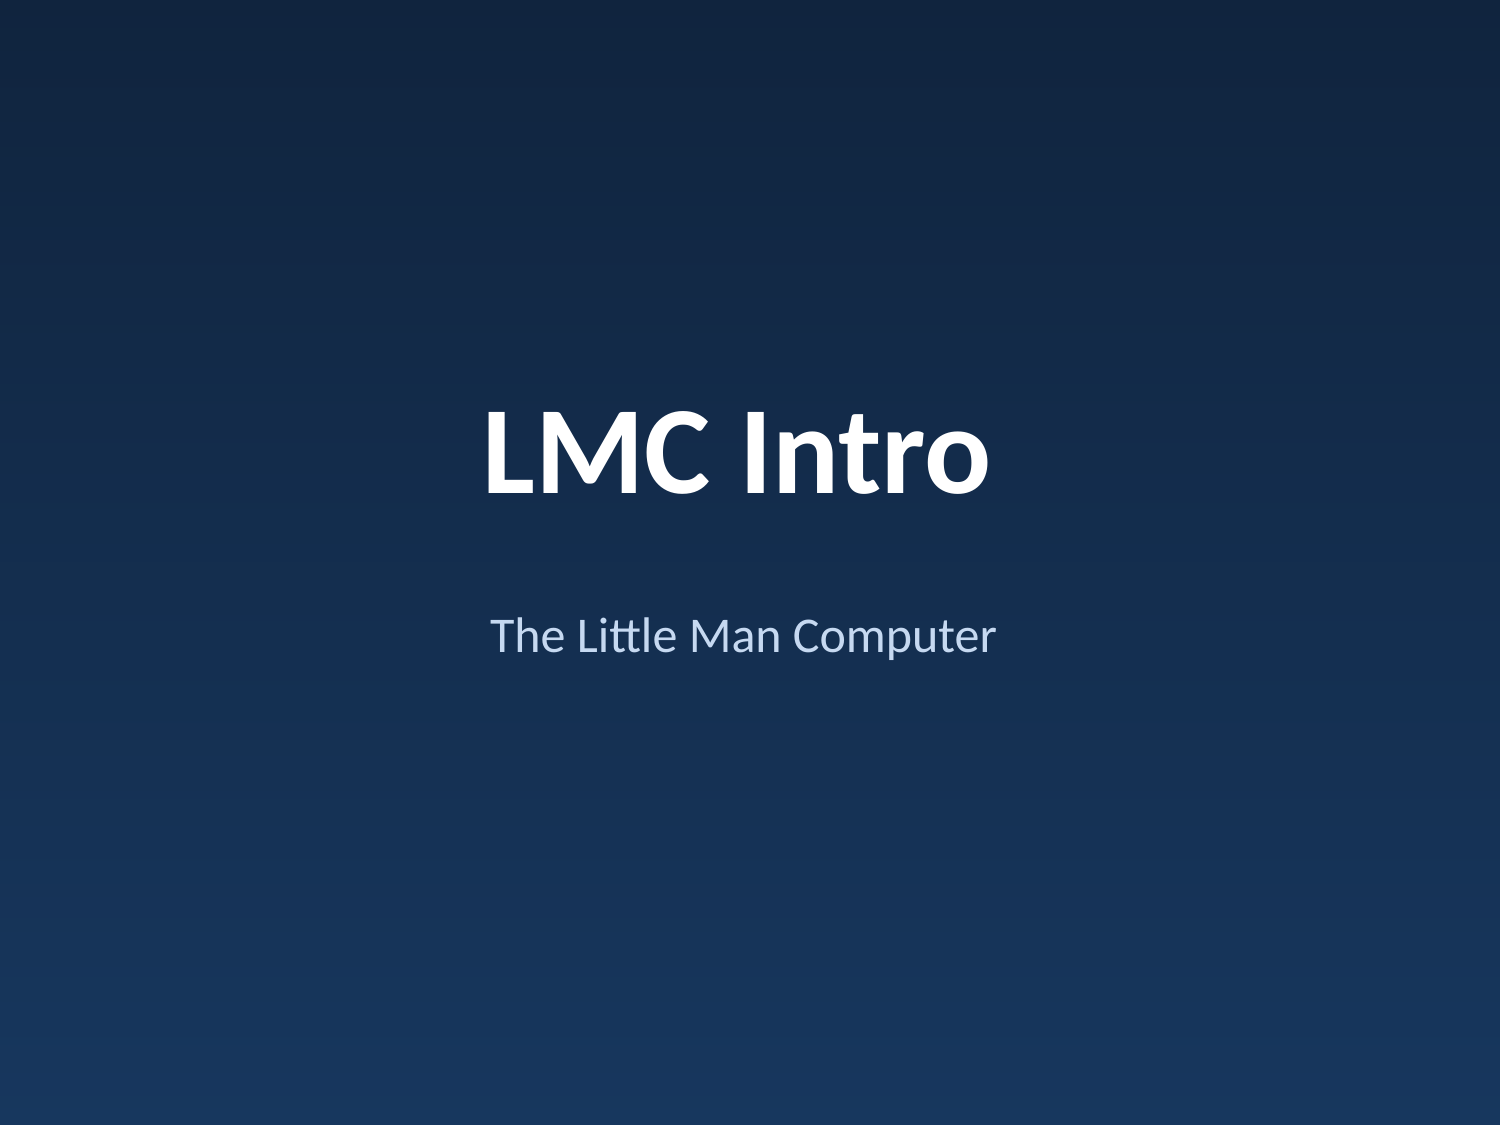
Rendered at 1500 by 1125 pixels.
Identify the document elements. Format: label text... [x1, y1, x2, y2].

text_box The Little Man Computer [200, 594, 1288, 670]
title LMC Intro [50, 287, 1425, 600]
